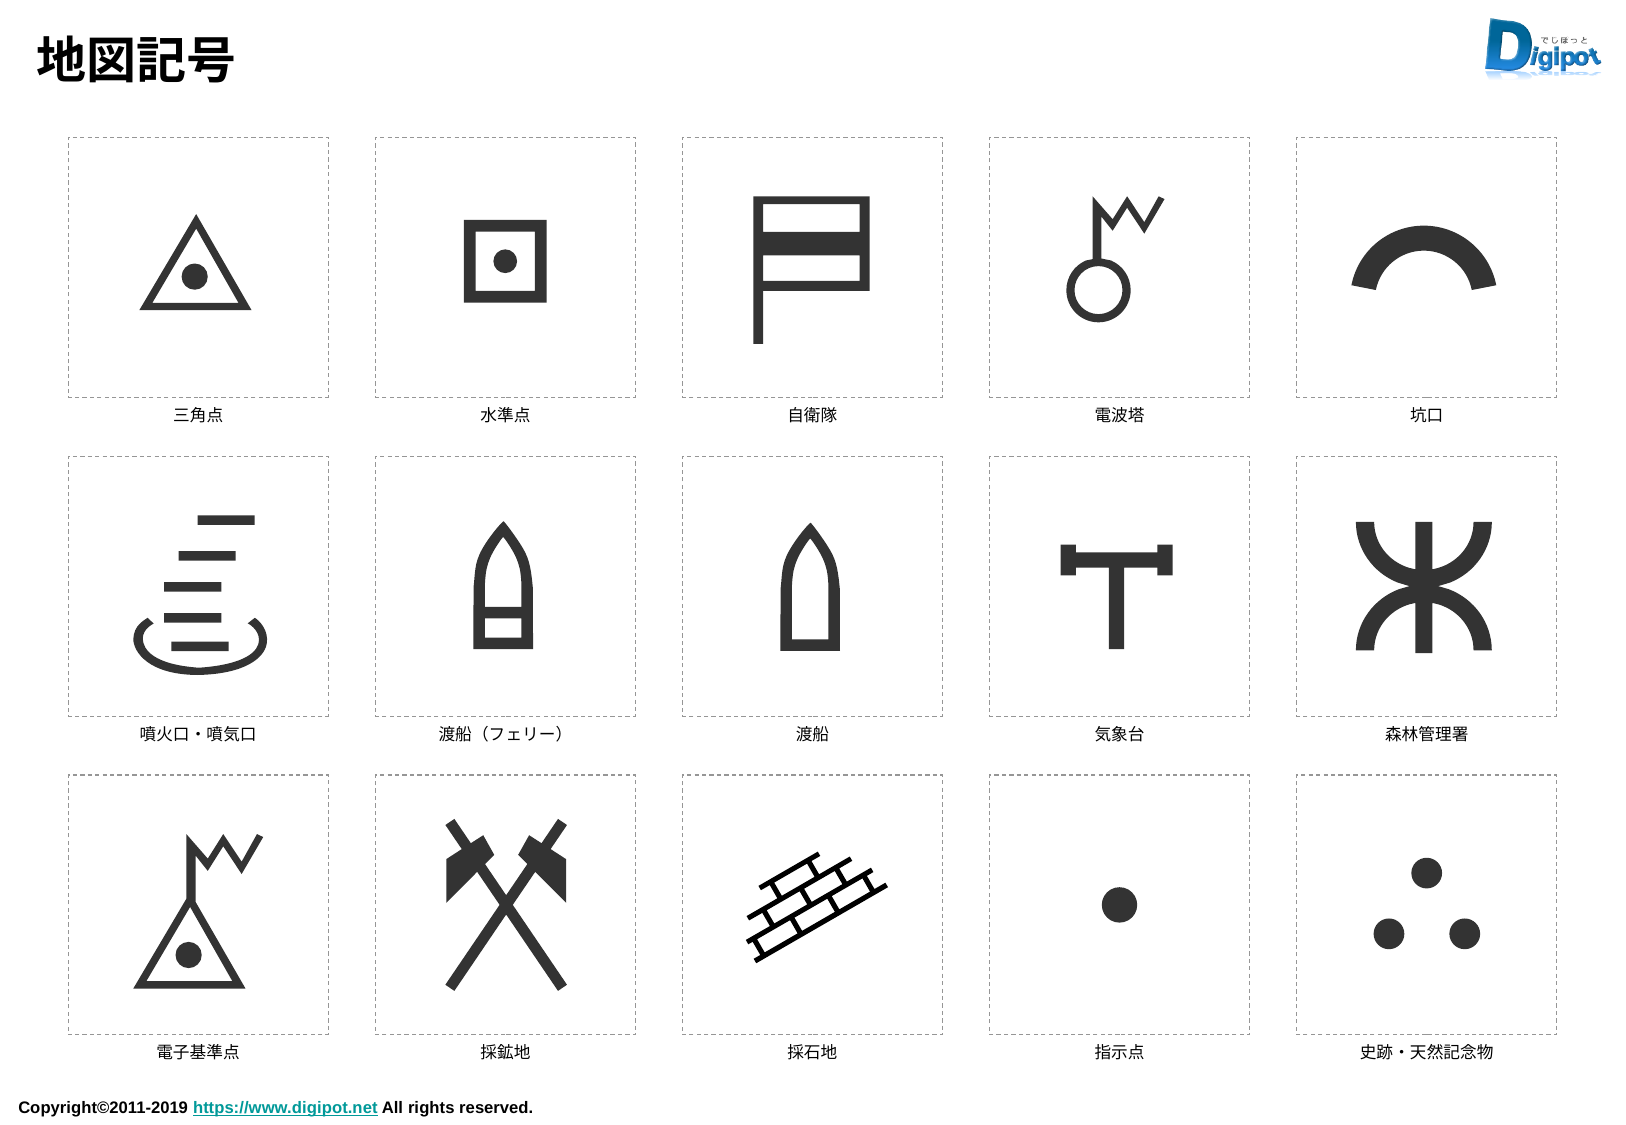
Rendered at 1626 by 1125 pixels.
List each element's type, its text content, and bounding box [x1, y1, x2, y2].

text_box [1449, 918, 1481, 950]
text_box 噴火口・噴気口 [68, 716, 329, 744]
text_box [197, 515, 255, 525]
text_box [1101, 887, 1138, 923]
text_box 三角点 [68, 397, 329, 425]
text_box 渡船 [682, 716, 943, 744]
text_box [1066, 196, 1165, 323]
text_box [753, 196, 870, 344]
text_box [745, 851, 889, 964]
text_box [133, 834, 264, 989]
text_box [133, 617, 268, 676]
text_box 坑口 [1296, 397, 1557, 425]
text_box [178, 551, 236, 561]
text_box 渡船（フェリー） [375, 716, 636, 744]
text_box [463, 219, 547, 303]
text_box [1060, 544, 1173, 650]
text_box 採鉱地 [375, 1034, 636, 1063]
title 地図記号 [21, 19, 881, 98]
text_box [780, 522, 841, 651]
text_box [139, 214, 252, 311]
text_box 採石地 [682, 1034, 943, 1063]
text_box 自衛隊 [682, 397, 943, 425]
text_box [164, 582, 222, 592]
text_box [1355, 521, 1492, 654]
text_box 水準点 [375, 397, 636, 425]
picture [1485, 18, 1602, 82]
text_box 気象台 [989, 716, 1250, 744]
text_box 電子基準点 [68, 1034, 329, 1063]
text_box [1351, 225, 1497, 291]
text_box [445, 818, 567, 991]
text_box [1373, 918, 1405, 950]
text_box 電波塔 [989, 397, 1250, 425]
text_box 森林管理署 [1296, 716, 1557, 744]
text_box 史跡・天然記念物 [1296, 1034, 1557, 1063]
text_box 指示点 [989, 1034, 1250, 1063]
text_box [473, 521, 534, 650]
text_box [164, 613, 222, 623]
text_box [1411, 857, 1443, 889]
